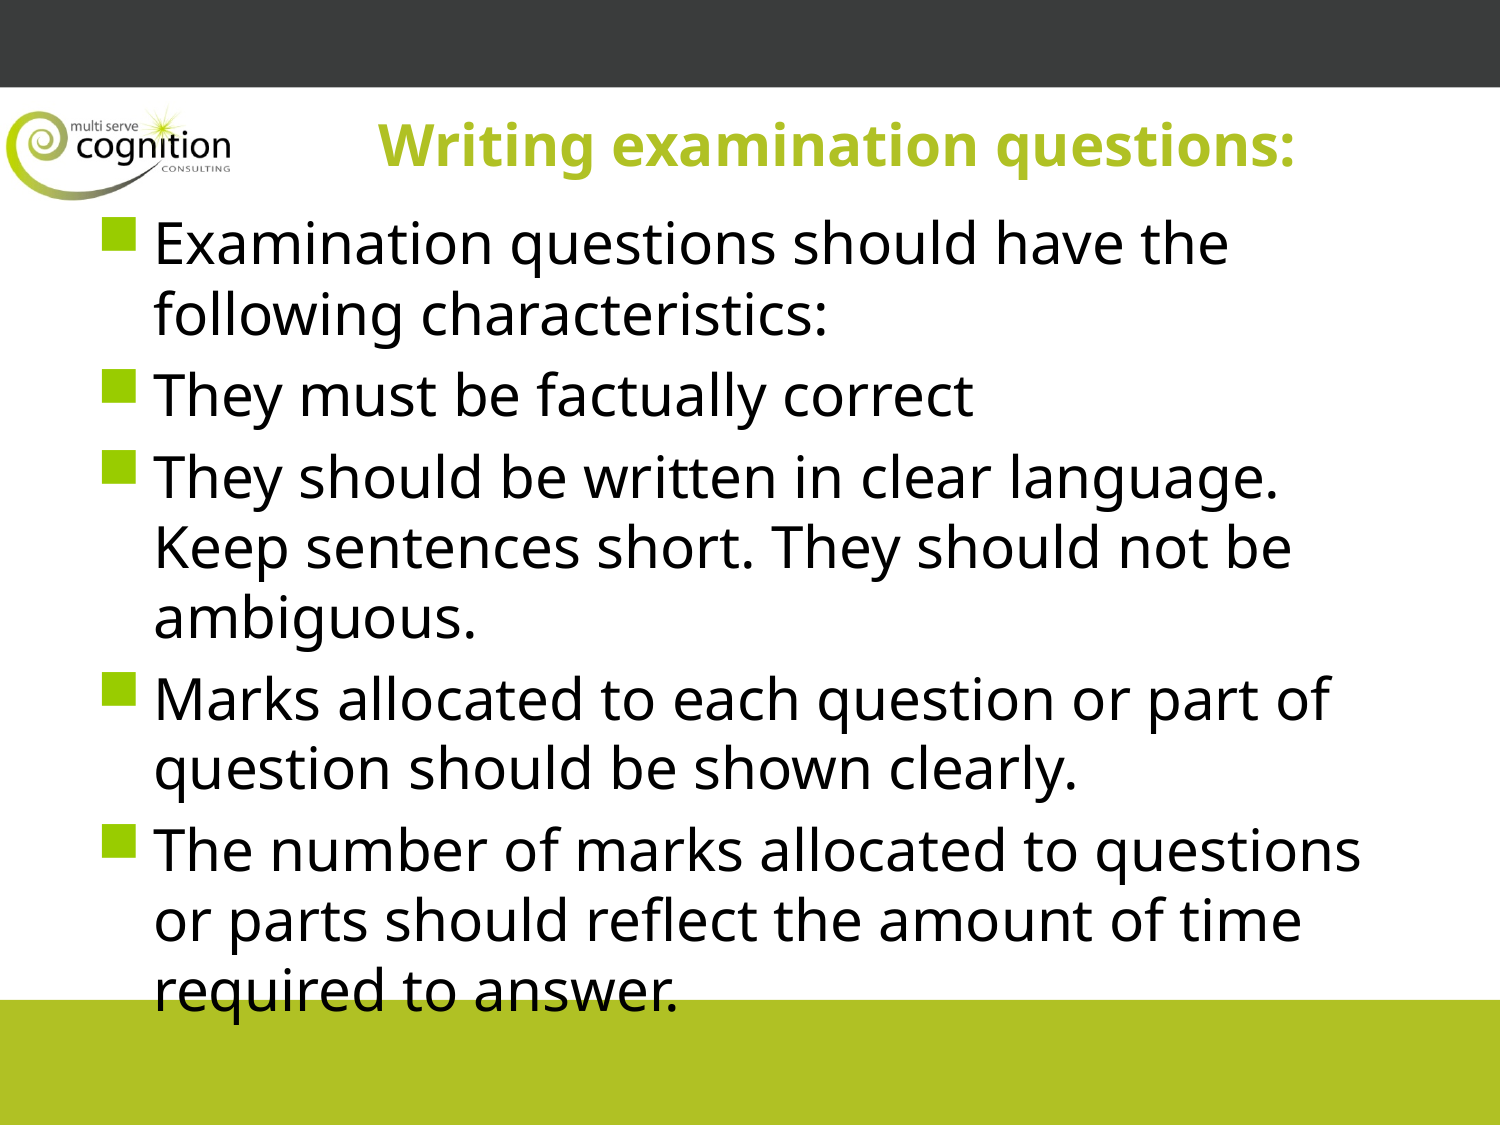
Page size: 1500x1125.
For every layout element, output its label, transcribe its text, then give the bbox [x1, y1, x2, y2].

list Examination questions should have the following characteristics: They must be factually correct They should be written in clear language. Keep sentences short. They should not be ambiguous. Marks allocated to each question or part of question should be shown clearly. The number of marks allocated to questions or parts should reflect the amount of time required to answer. [81, 198, 1433, 873]
title Writing examination questions: [245, 58, 1430, 198]
picture [0, 101, 237, 207]
